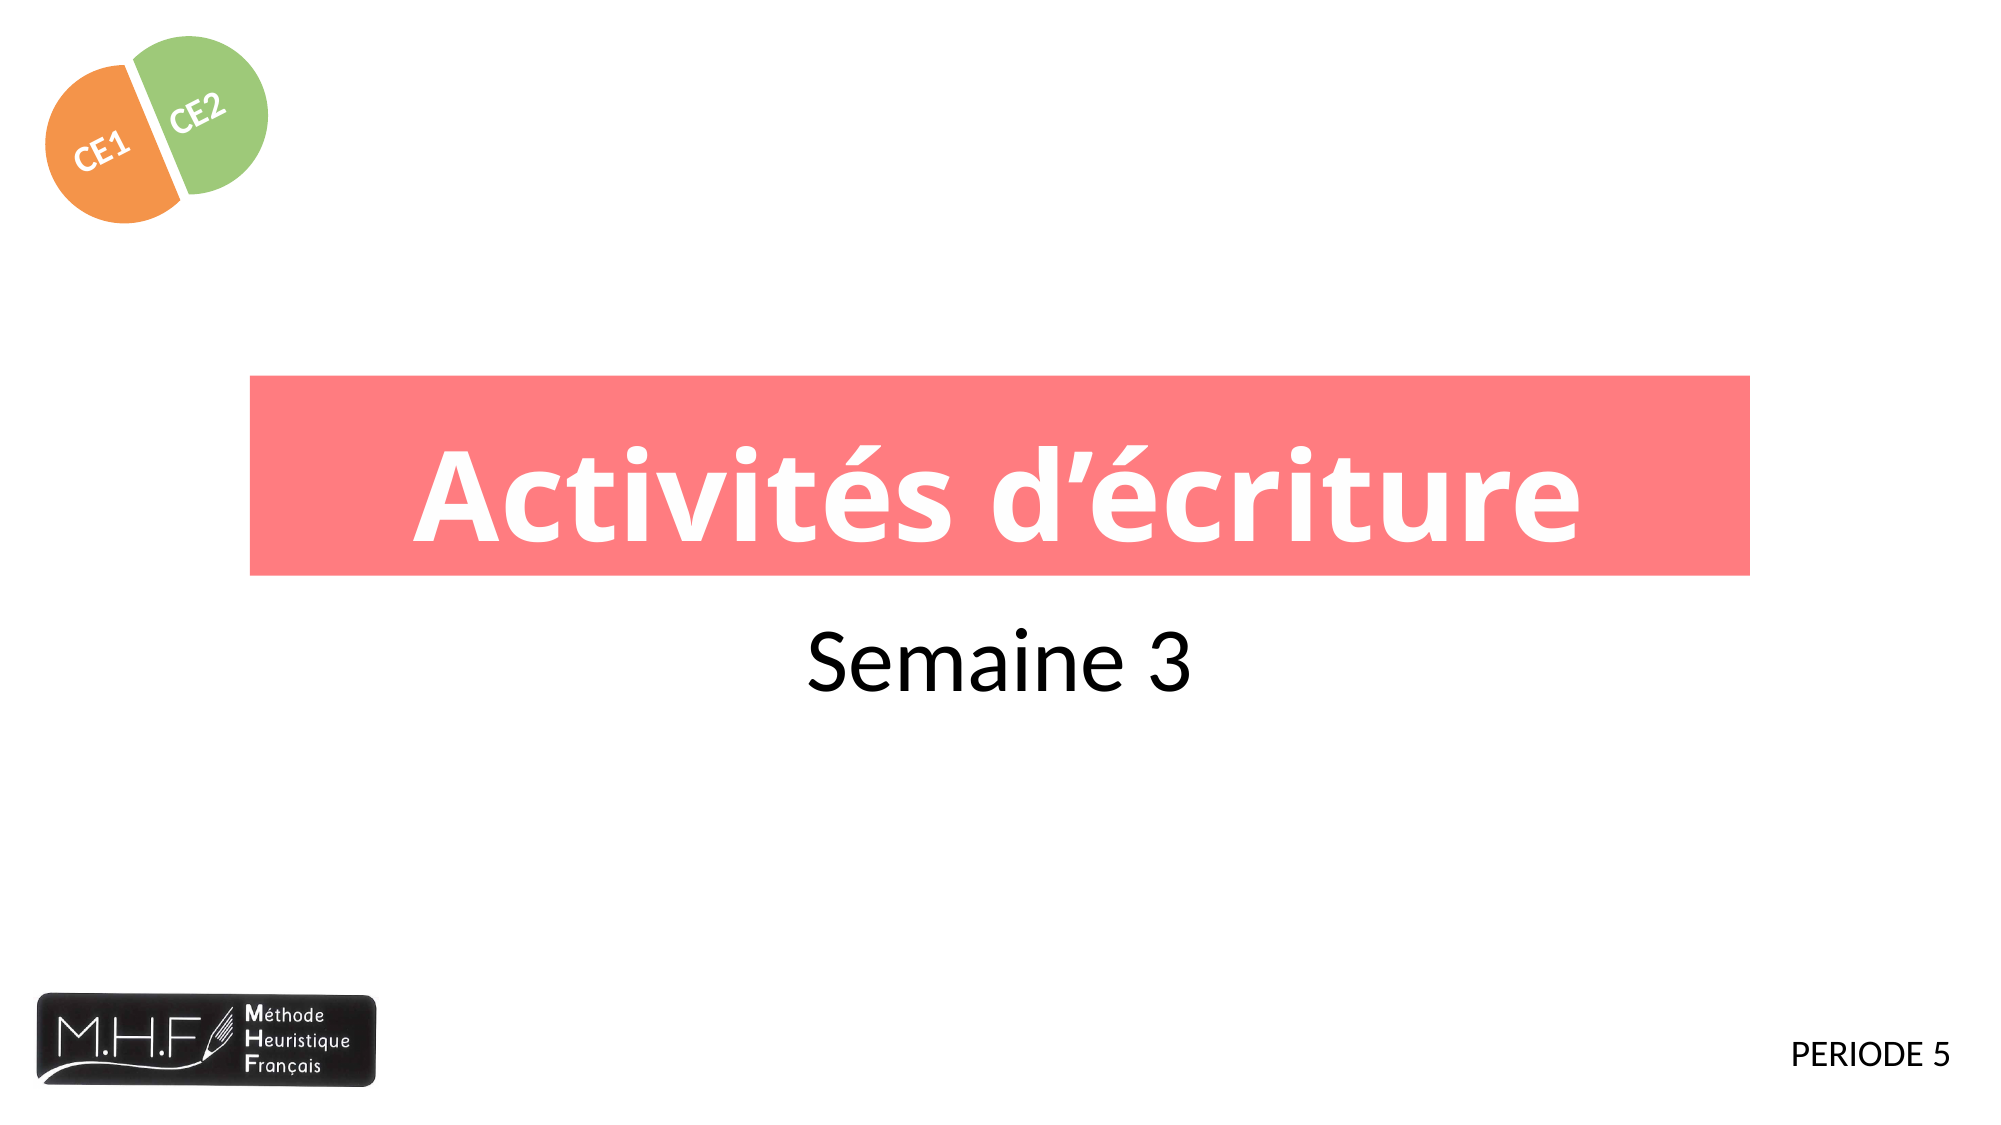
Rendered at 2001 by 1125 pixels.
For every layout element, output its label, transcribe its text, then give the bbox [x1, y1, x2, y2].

subtitle Semaine 3 [249, 604, 1750, 877]
text_box PERIODE 5 [1362, 1021, 1967, 1082]
title Activités d’écriture [249, 375, 1750, 576]
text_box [45, 35, 269, 224]
picture [33, 990, 379, 1089]
